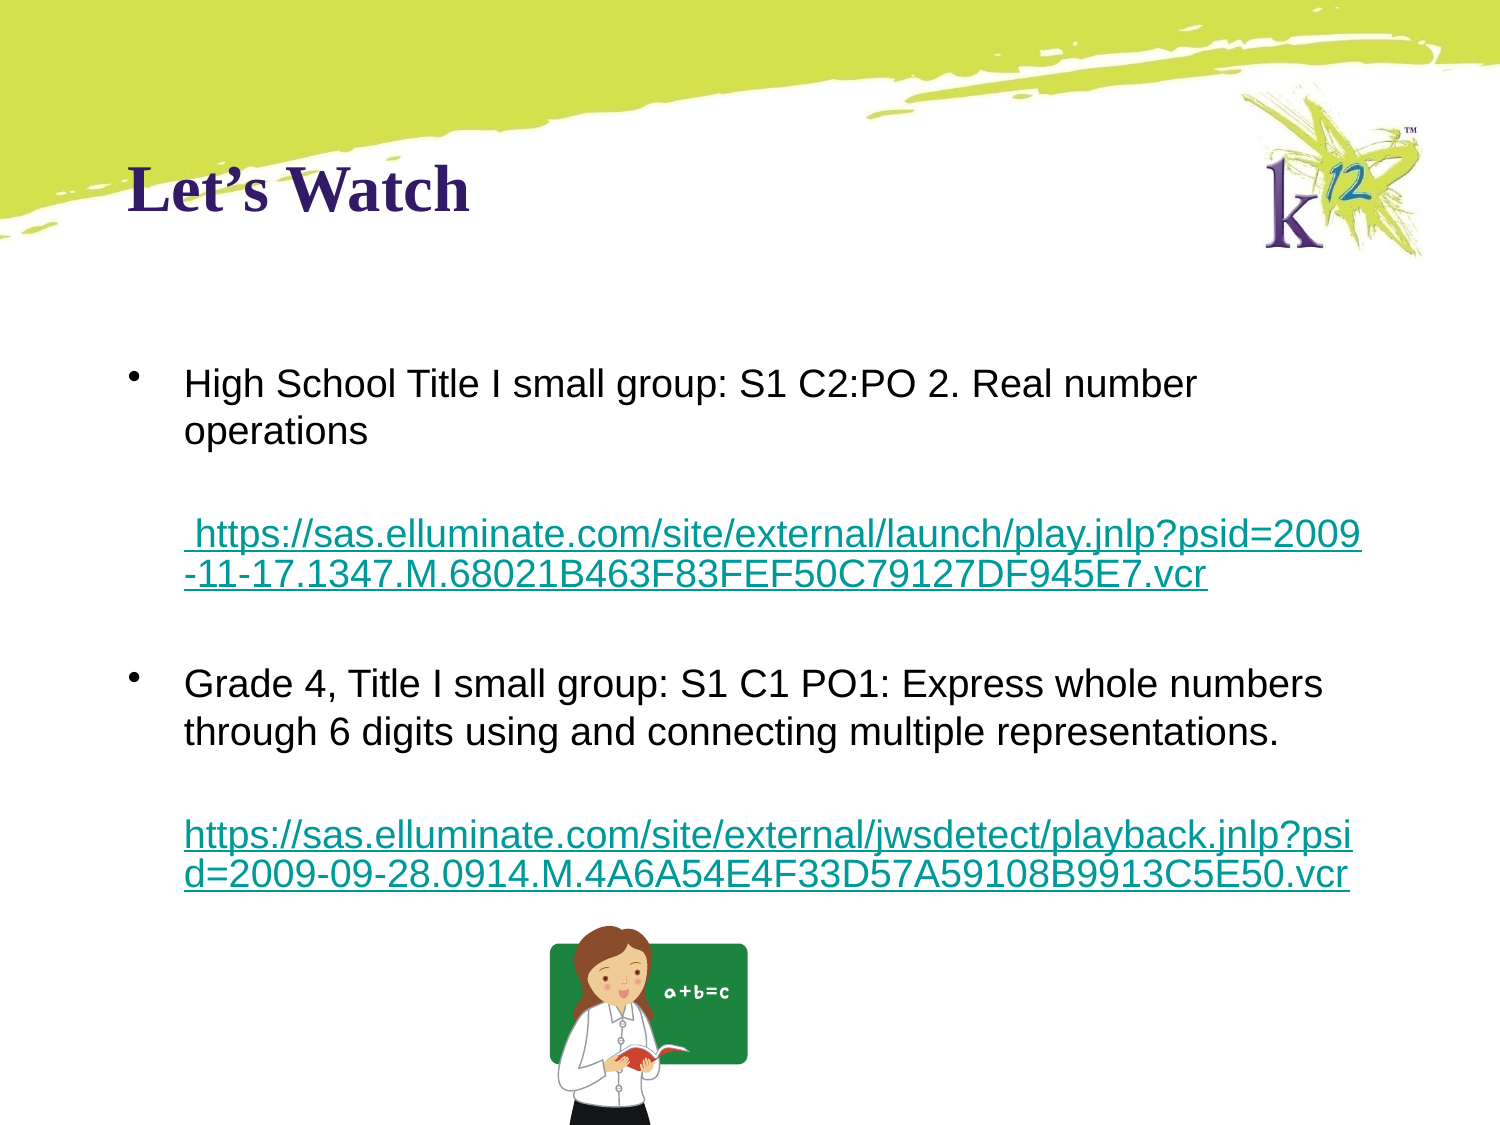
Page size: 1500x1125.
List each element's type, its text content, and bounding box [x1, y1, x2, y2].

title Let’s Watch [112, 137, 1201, 313]
picture [0, 0, 1500, 1125]
list High School Title I small group: S1 C2:PO 2. Real number operations https://sas.elluminate.com/site/external/launch/play.jnlp?psid=2009-11-17.1347.M.68021B463F83FEF50C79127DF945E7.vcr Grade 4, Title I small group: S1 C1 PO1: Express whole numbers through 6 digits using and connecting multiple representations. https://sas.elluminate.com/site/external/jwsdetect/playback.jnlp?psid=2009-09-28.0914.M.4A6A54E4F33D57A59108B9913C5E50.vcr [112, 349, 1388, 1051]
